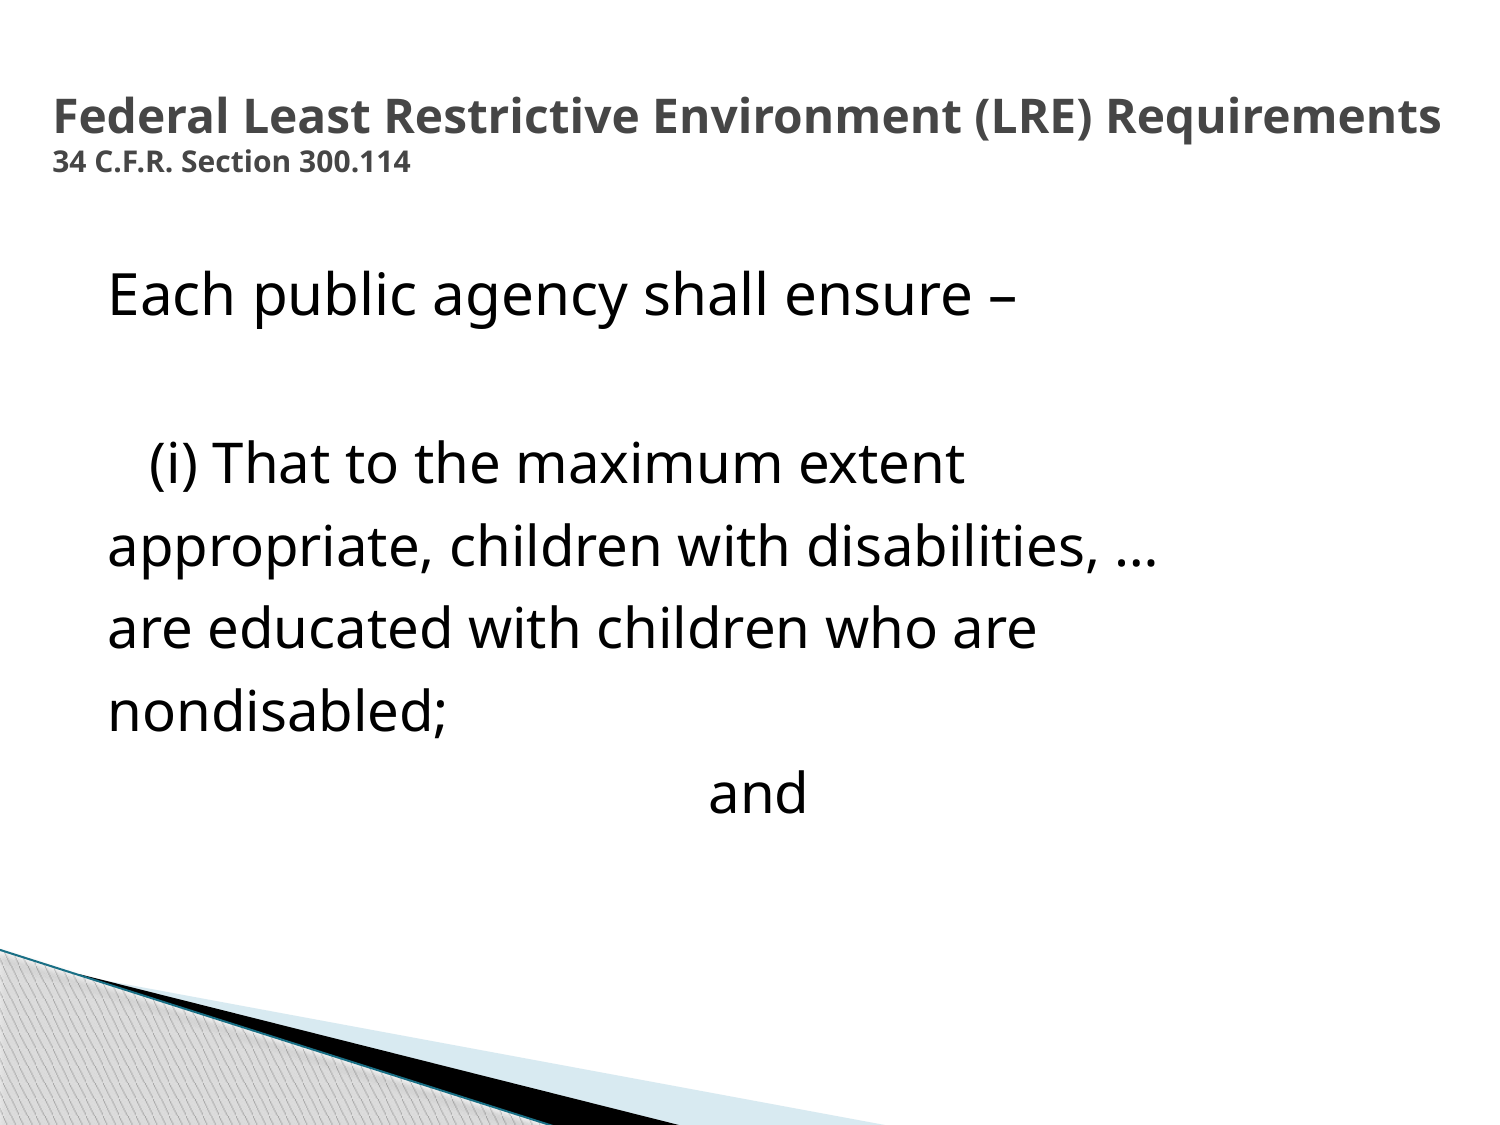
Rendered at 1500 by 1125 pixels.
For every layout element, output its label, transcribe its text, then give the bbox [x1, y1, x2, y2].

title Federal Least Restrictive Environment (LRE) Requirements 34 C.F.R. Section 300.114 [37, 50, 1463, 250]
list Each public agency shall ensure – (i) That to the maximum extent appropriate, children with disabilities, … are educated with children who are nondisabled; and [75, 250, 1425, 986]
